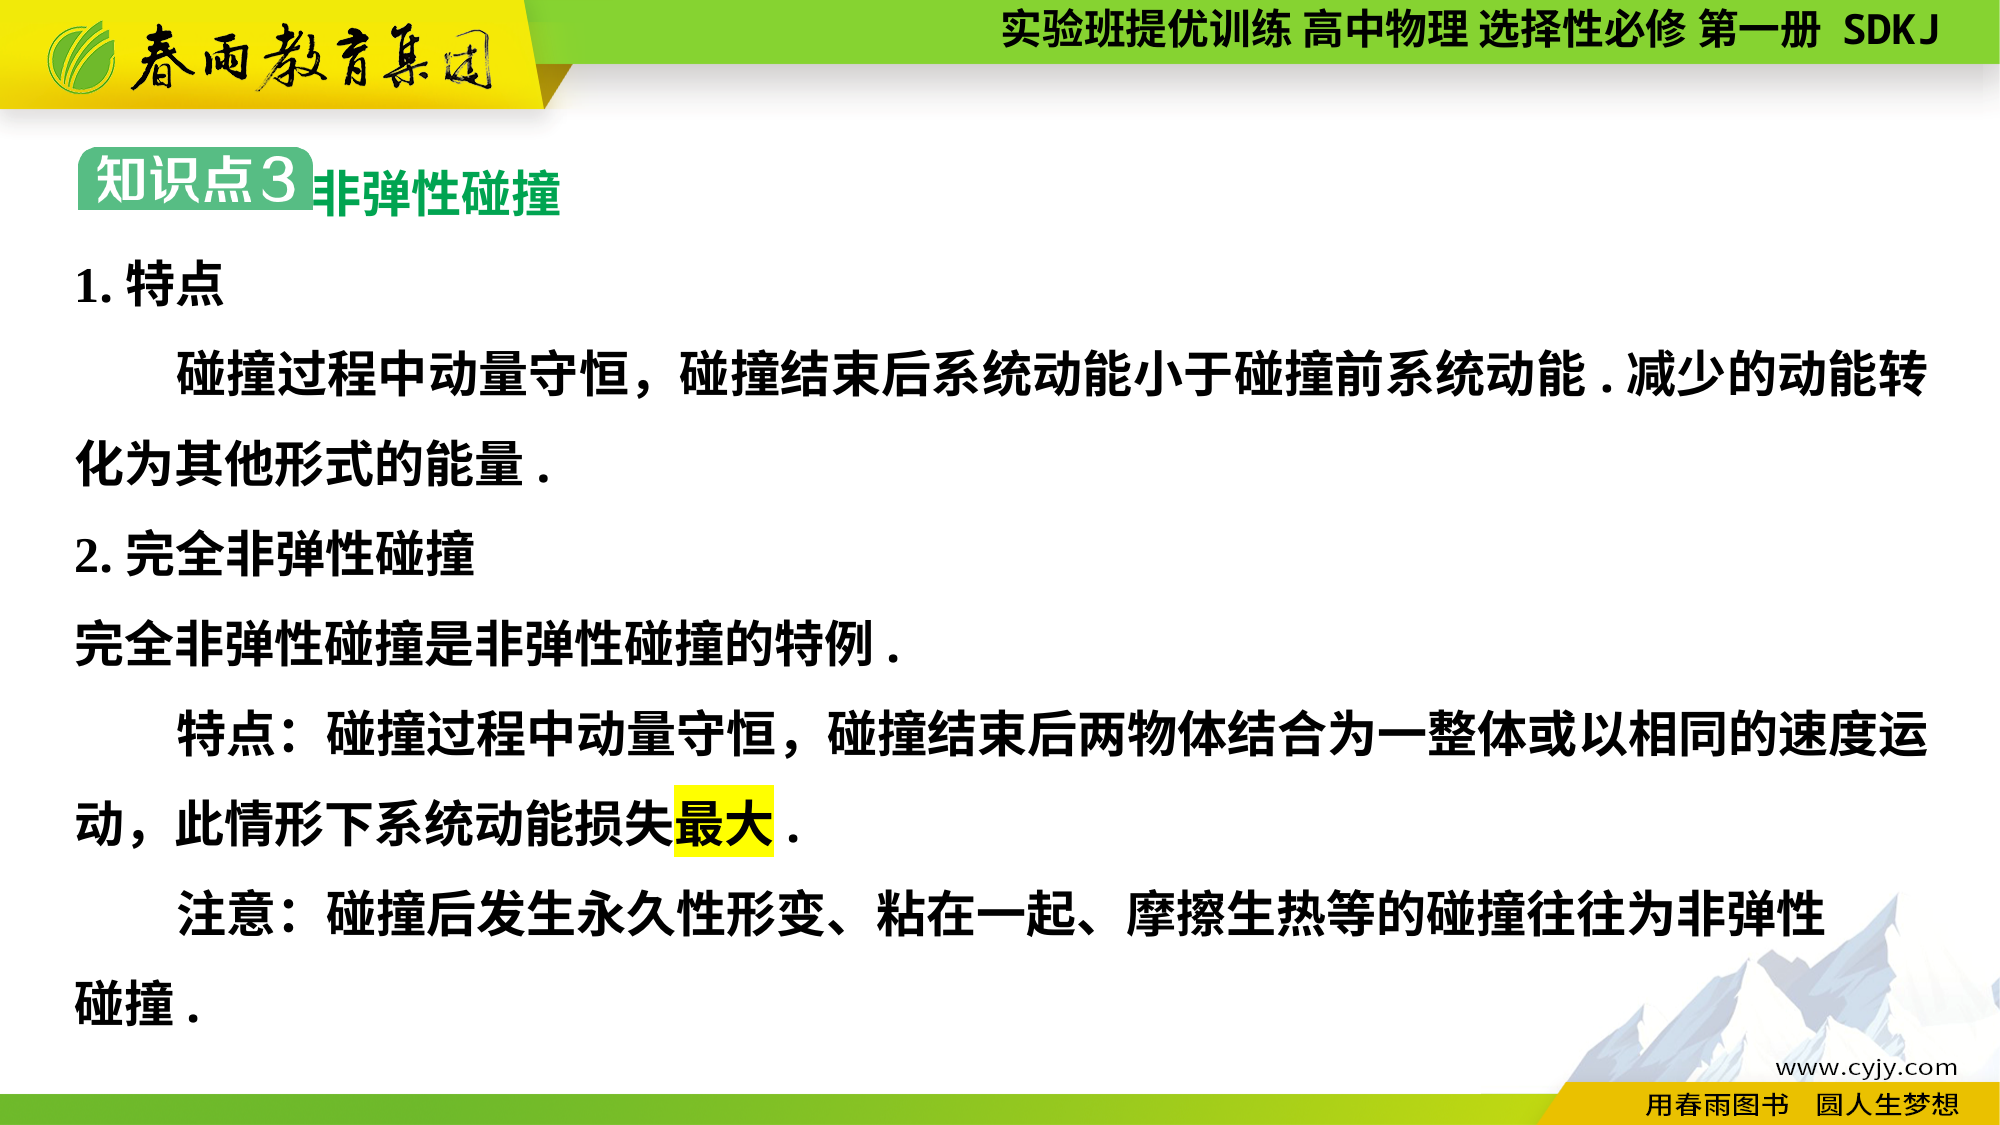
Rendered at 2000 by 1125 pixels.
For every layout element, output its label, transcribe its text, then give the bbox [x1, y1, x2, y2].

picture [0, 0, 2000, 1125]
list 非弹性碰撞 1.特点 碰撞过程中动量守恒，碰撞结束后系统动能小于碰撞前系统动能.减少的动能转化为其他形式的能量. 2.完全非弹性碰撞 完全非弹性碰撞是非弹性碰撞的特例. 特点：碰撞过程中动量守恒，碰撞结束后两物体结合为一整体或以相同的速度运动，此情形下系统动能损失最大. 注意：碰撞后发生永久性形变、粘在一起、摩擦生热等的碰撞往往为非弹性 碰撞. [59, 125, 1944, 1050]
